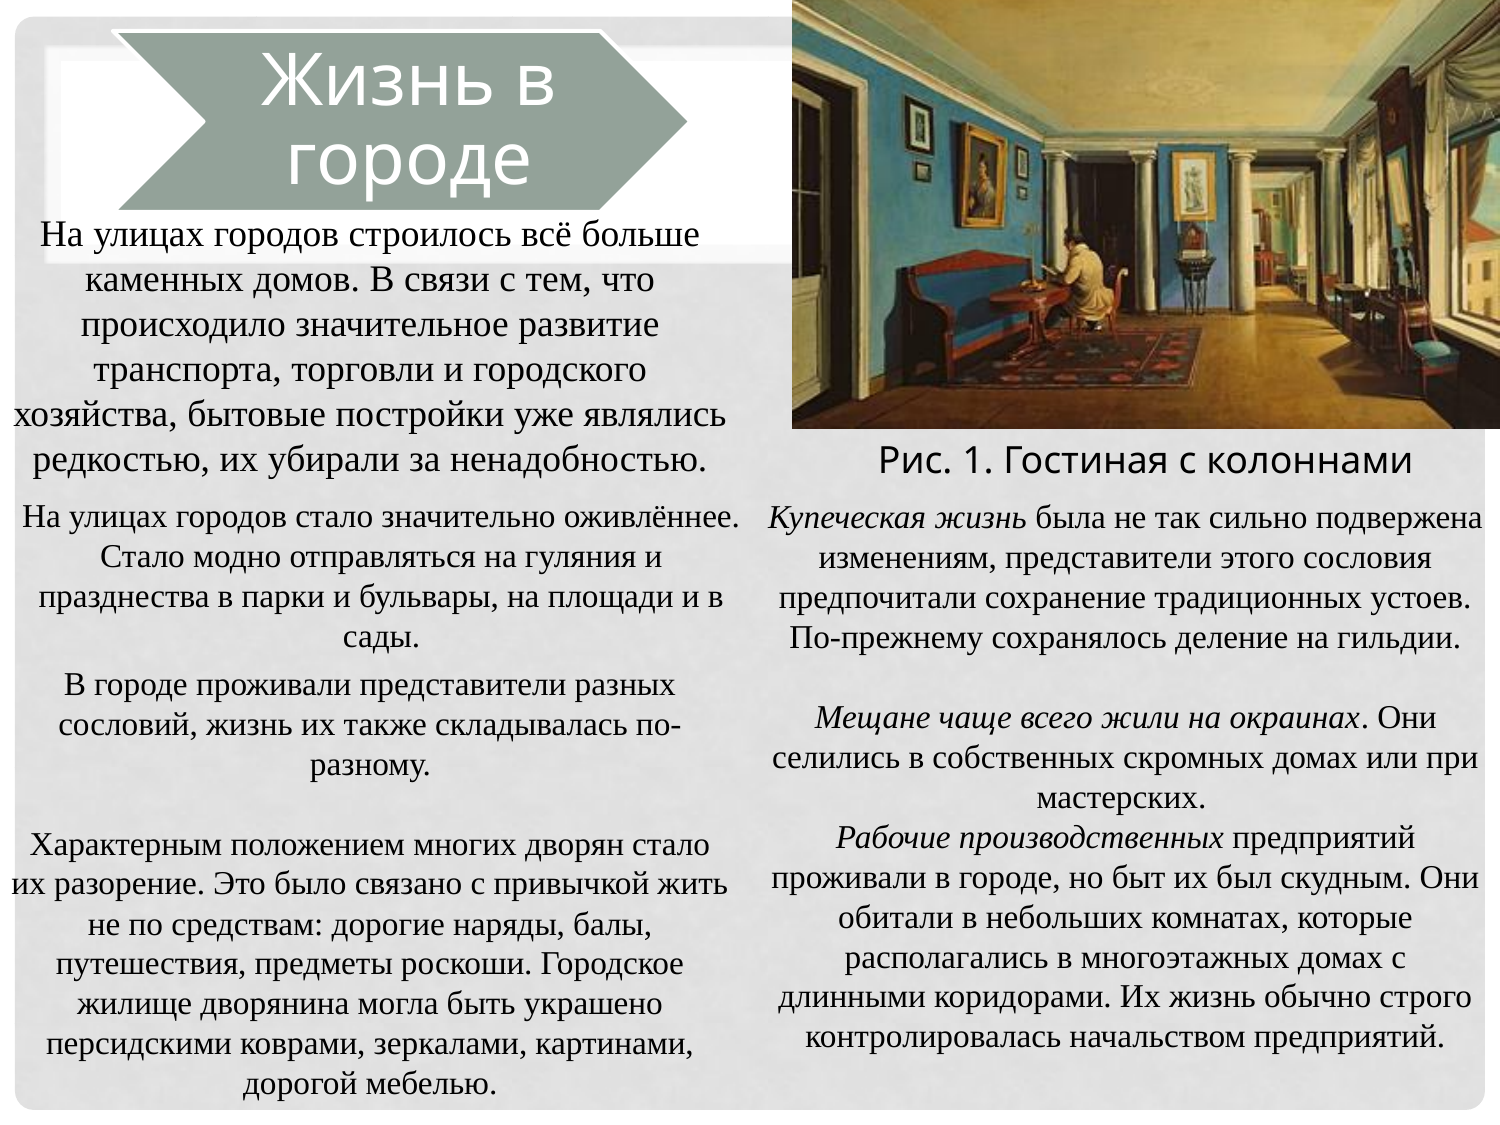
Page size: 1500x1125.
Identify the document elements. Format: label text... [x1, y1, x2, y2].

text_box На улицах городов стало значительно оживлённее. Стало модно отправляться на гуляния и празднества в парки и бульвары, на площади и в сады. [6, 486, 757, 707]
text_box Купеческая жизнь была не так сильно подвержена изменениям, представители этого сословия предпочитали сохранение традиционных устоев. По-прежнему сохранялось деление на гильдии. Мещане чаще всего жили на окраинах. Они селились в собственных скромных домах или при мастерских. Рабочие производственных предприятий проживали в городе, но быт их был скудным. Они обитали в небольших комнатах, которые располагались в многоэтажных домах с длинными коридорами. Их жизнь обычно строго контролировалась начальством предприятий. [752, 488, 1499, 1062]
text_box На улицах городов строилось всё больше каменных домов. В связи с тем, что происходило значительное развитие транспорта, торговли и городского хозяйства, бытовые постройки уже являлись редкостью, их убирали за ненадобностью. [0, 201, 746, 487]
text_box В городе проживали представители разных сословий, жизнь их также складывалась по-разному. Характерным положением многих дворян стало их разорение. Это было связано с привычкой жить не по средствам: дорогие наряды, балы, путешествия, предметы роскоши. Городское жилище дворянина могла быть украшено персидскими коврами, зеркалами, картинами, дорогой мебелью. [0, 609, 746, 1125]
picture [792, 0, 1500, 430]
text_box Рис. 1. Гостиная с колоннами [863, 430, 1429, 488]
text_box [112, 30, 692, 213]
